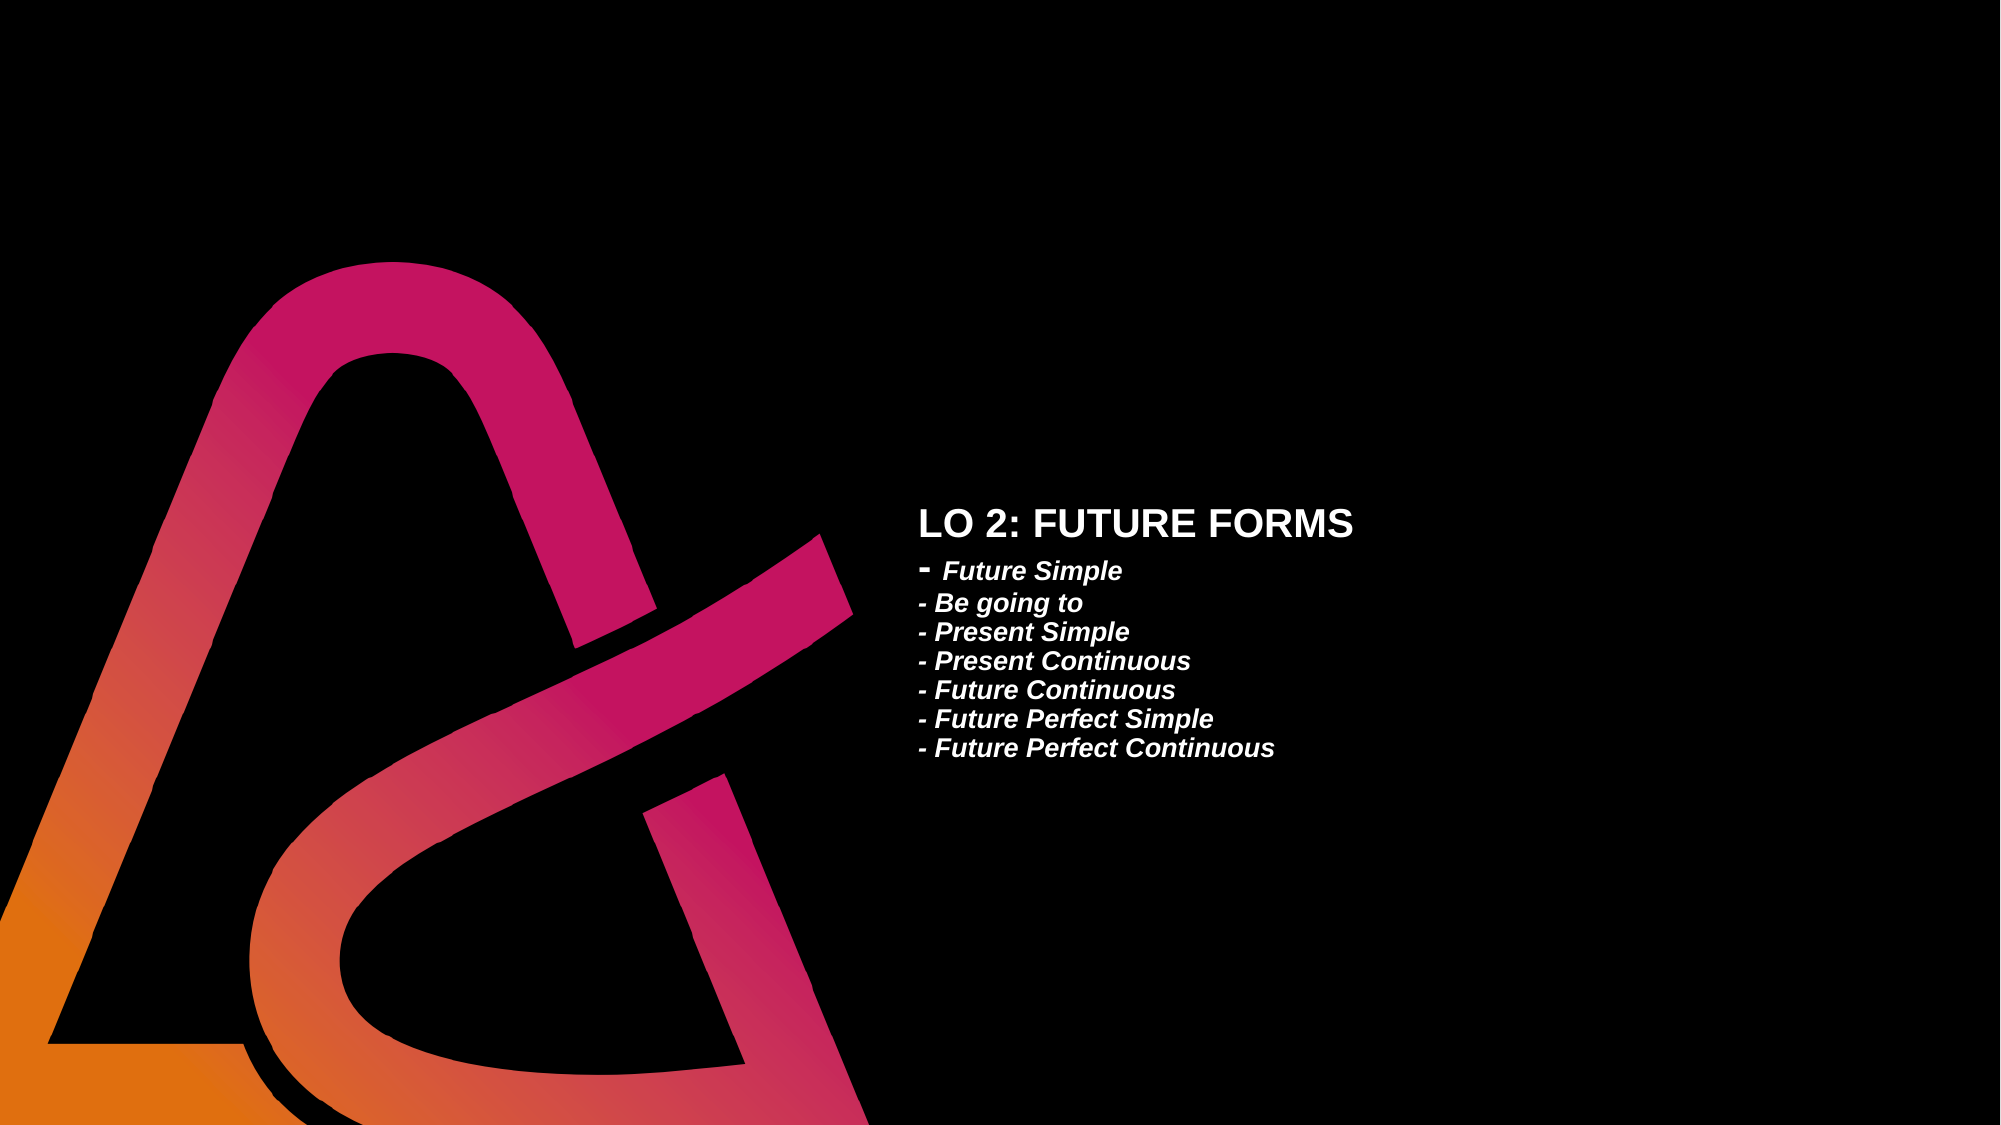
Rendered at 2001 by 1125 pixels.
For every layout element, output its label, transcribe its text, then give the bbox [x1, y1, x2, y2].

title LO 2: FUTURE FORMS - Future Simple - Be going to - Present Simple - Present Continuous - Future Continuous - Future Perfect Simple - Future Perfect Continuous [903, 492, 1870, 823]
